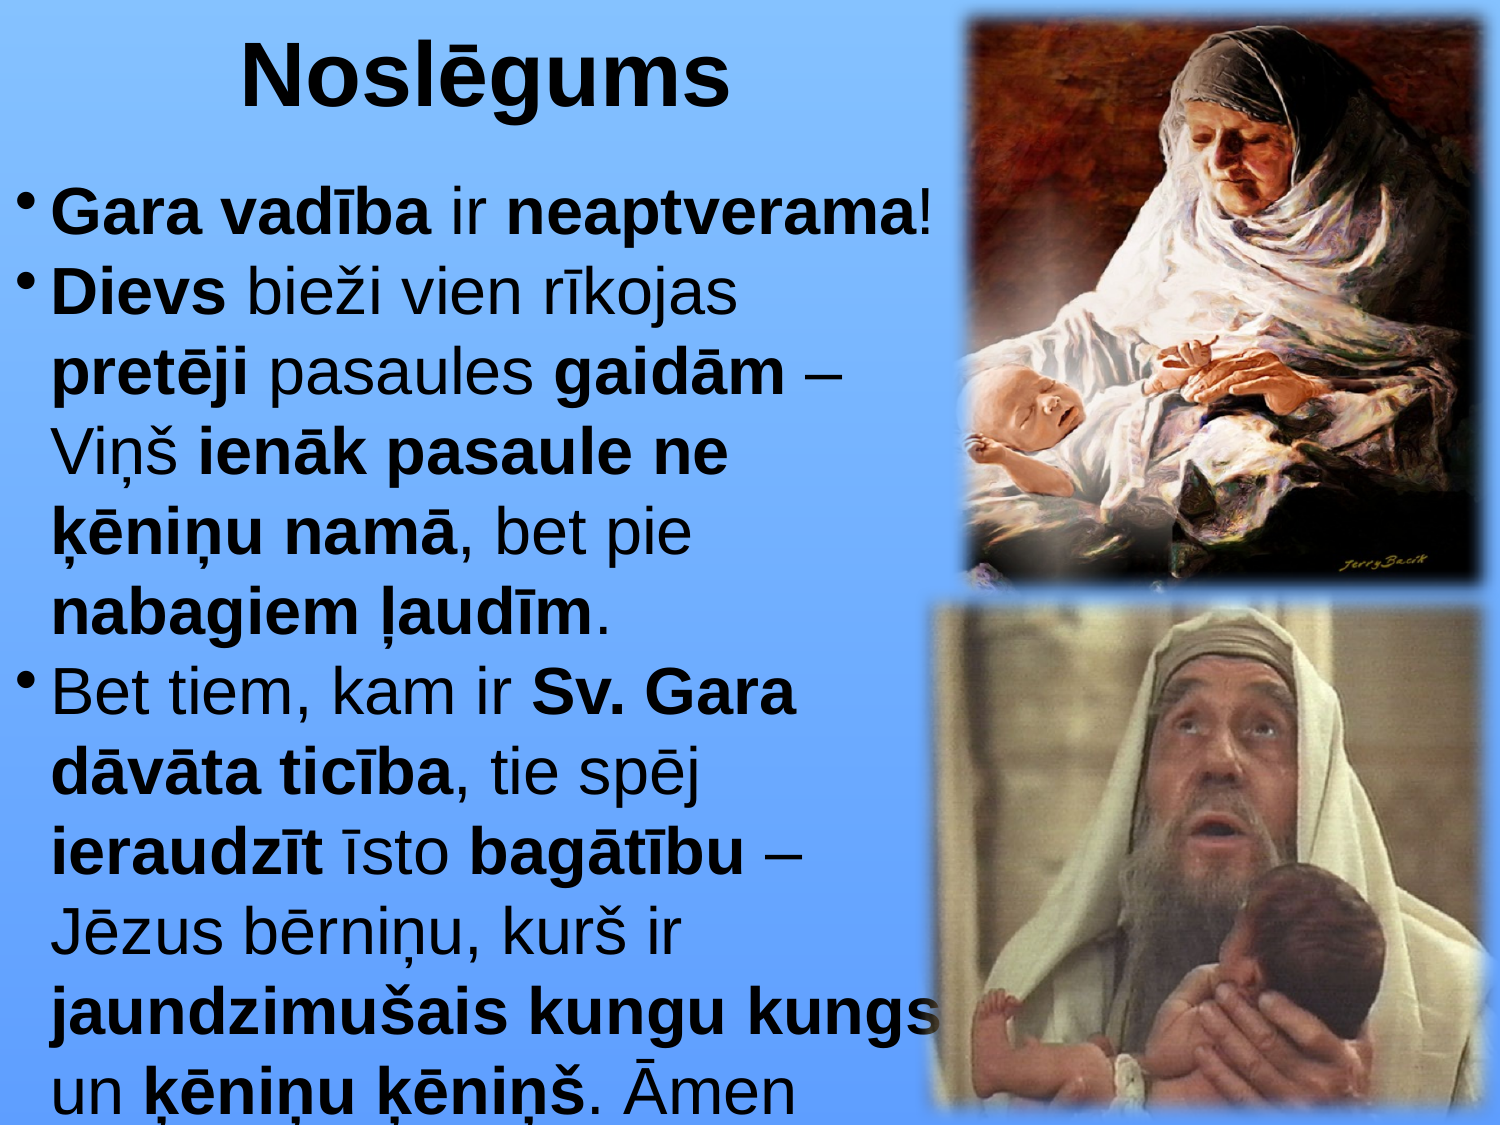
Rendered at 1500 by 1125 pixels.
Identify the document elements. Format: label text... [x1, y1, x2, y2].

picture [913, 0, 1500, 1125]
text_box Gara vadība ir neaptverama! Dievs bieži vien rīkojas pretēji pasaules gaidām – Viņš ienāk pasaule ne ķēniņu namā, bet pie nabagiem ļaudīm. Bet tiem, kam ir Sv. Gara dāvāta ticība, tie spēj ieraudzīt īsto bagātību – Jēzus bērniņu, kurš ir jaundzimušais kungu kungs un ķēniņu ķēniņš. Āmen [0, 160, 943, 1125]
title Noslēgums [0, 0, 946, 140]
